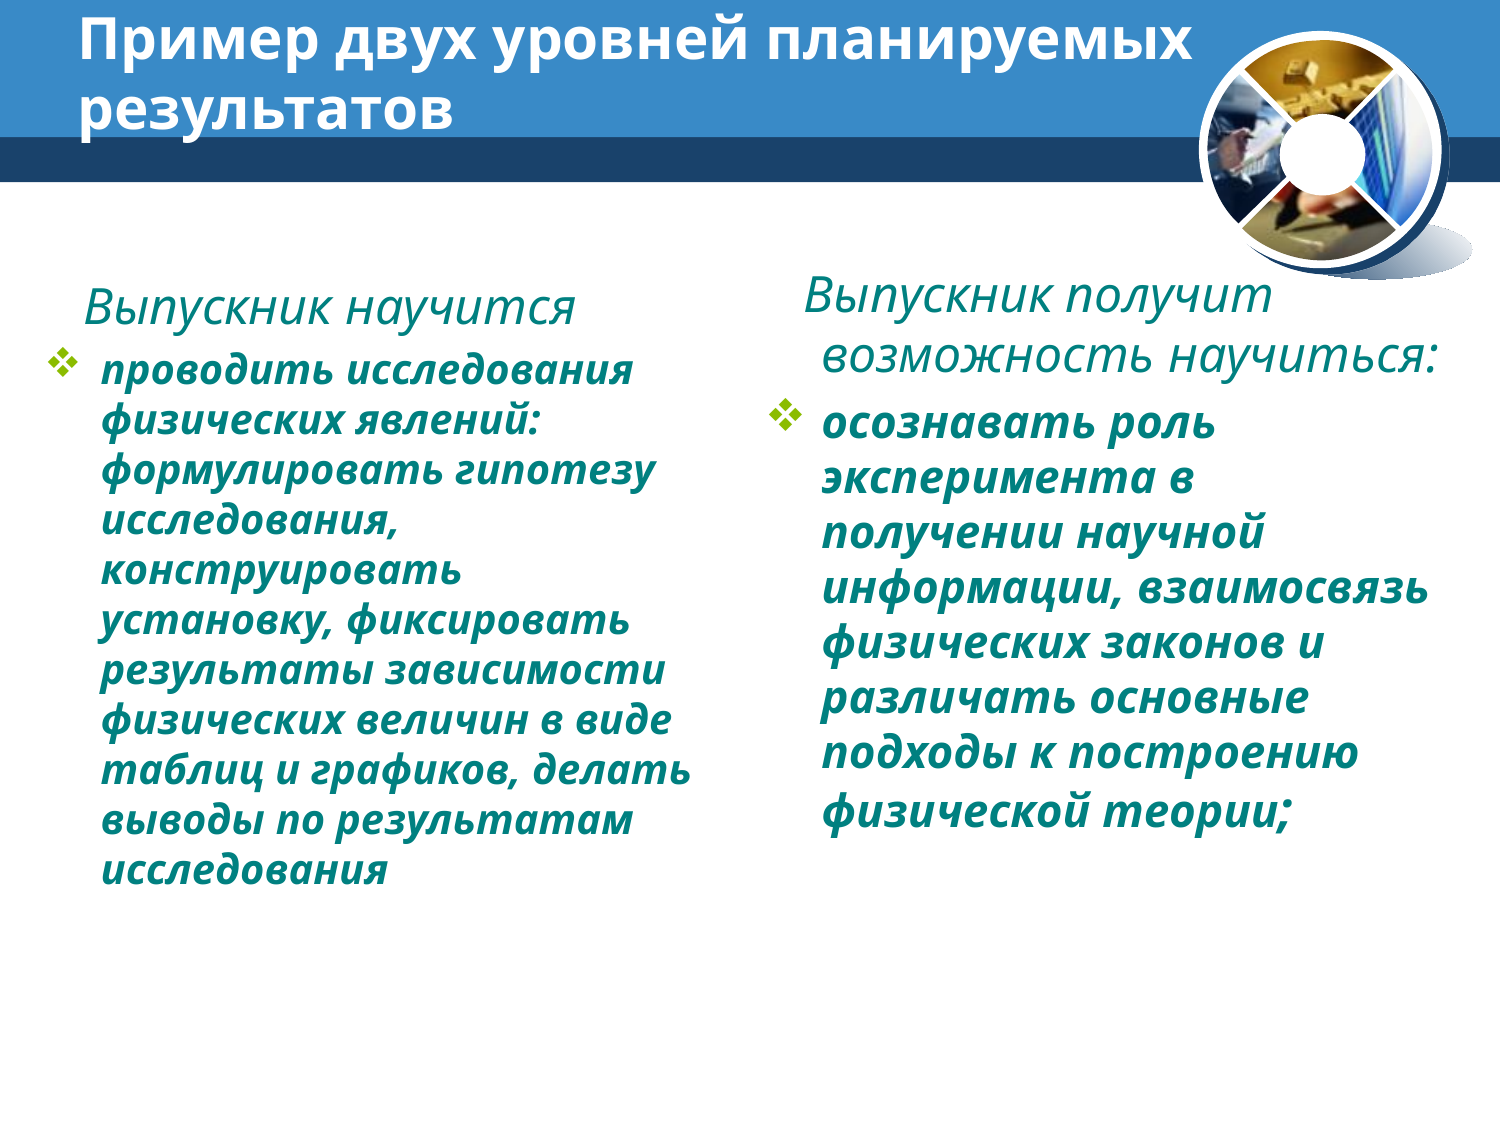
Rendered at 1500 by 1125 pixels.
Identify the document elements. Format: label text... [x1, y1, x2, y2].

picture [1276, 40, 1394, 122]
picture [1242, 181, 1396, 255]
title Пример двух уровней планируемых результатов [62, 24, 1276, 118]
picture [1349, 73, 1433, 227]
list Выпускник получит возможность научиться: осознавать роль эксперимента в получении научной информации, взаимосвязь физических законов и различать основные подходы к построению физической теории; [749, 255, 1463, 1031]
picture [1207, 110, 1292, 224]
list Выпускник научится проводить исследования физических явлений: формулировать гипотезу исследования, конструировать установку, фиксировать результаты зависимости физических величин в виде таблиц и графиков, делать выводы по результатам исследования [29, 266, 718, 1043]
